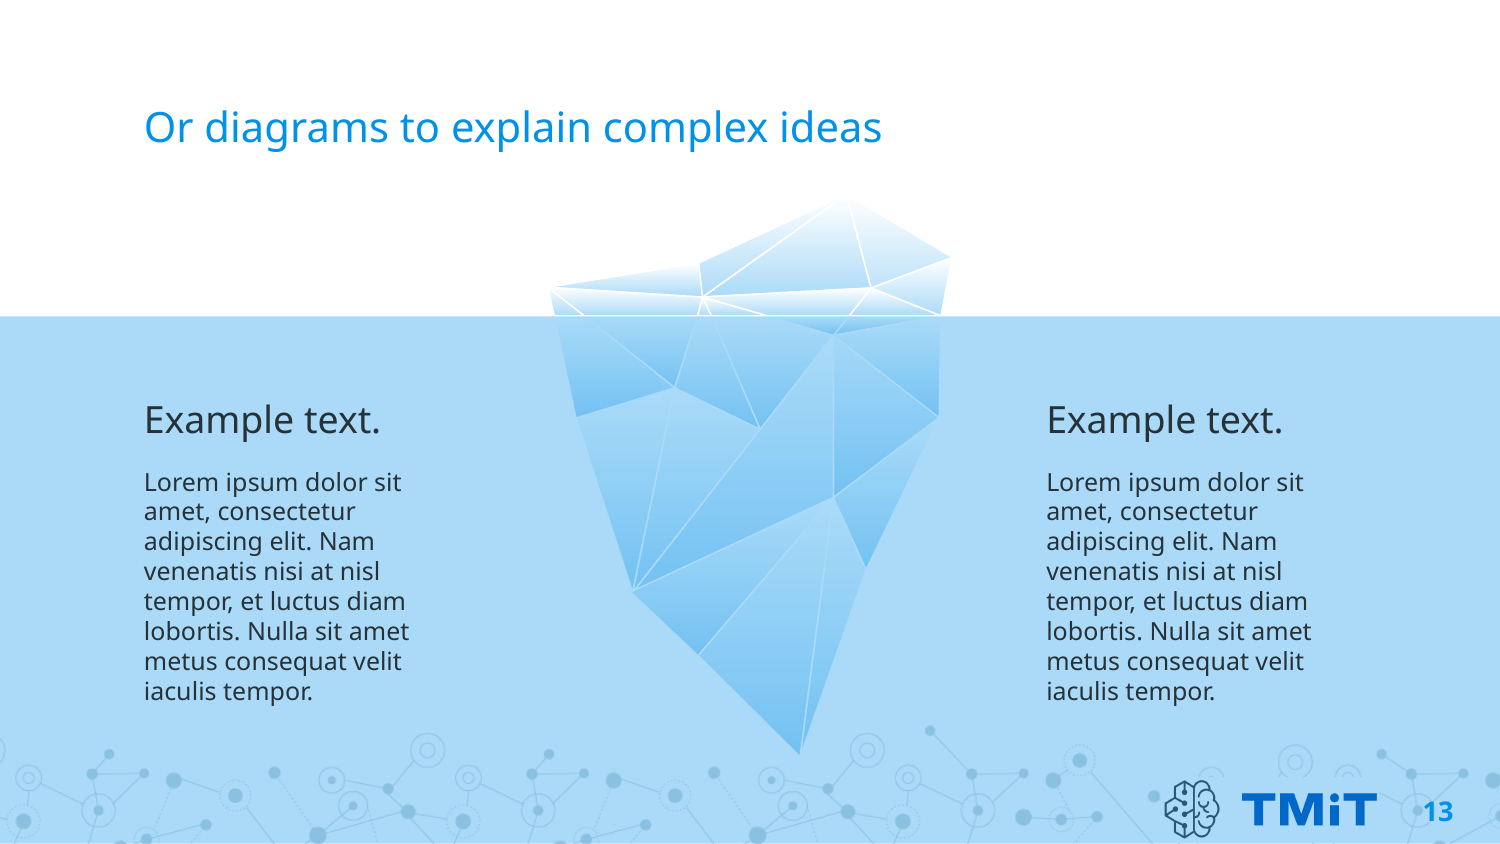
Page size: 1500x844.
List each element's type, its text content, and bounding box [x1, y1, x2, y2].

text_box [0, 316, 1500, 844]
title Or diagrams to explain complex ideas [128, 50, 1372, 166]
picture [0, 0, 1500, 316]
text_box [547, 194, 953, 758]
text_box Example text. Lorem ipsum dolor sit amet, consectetur adipiscing elit. Nam venenatis nisi at nisl tempor, et luctus diam lobortis. Nulla sit amet metus consequat velit iaculis tempor. [128, 388, 475, 787]
slide_number 13 [1378, 779, 1469, 844]
text_box Example text. Lorem ipsum dolor sit amet, consectetur adipiscing elit. Nam venenatis nisi at nisl tempor, et luctus diam lobortis. Nulla sit amet metus consequat velit iaculis tempor. [1031, 388, 1377, 787]
